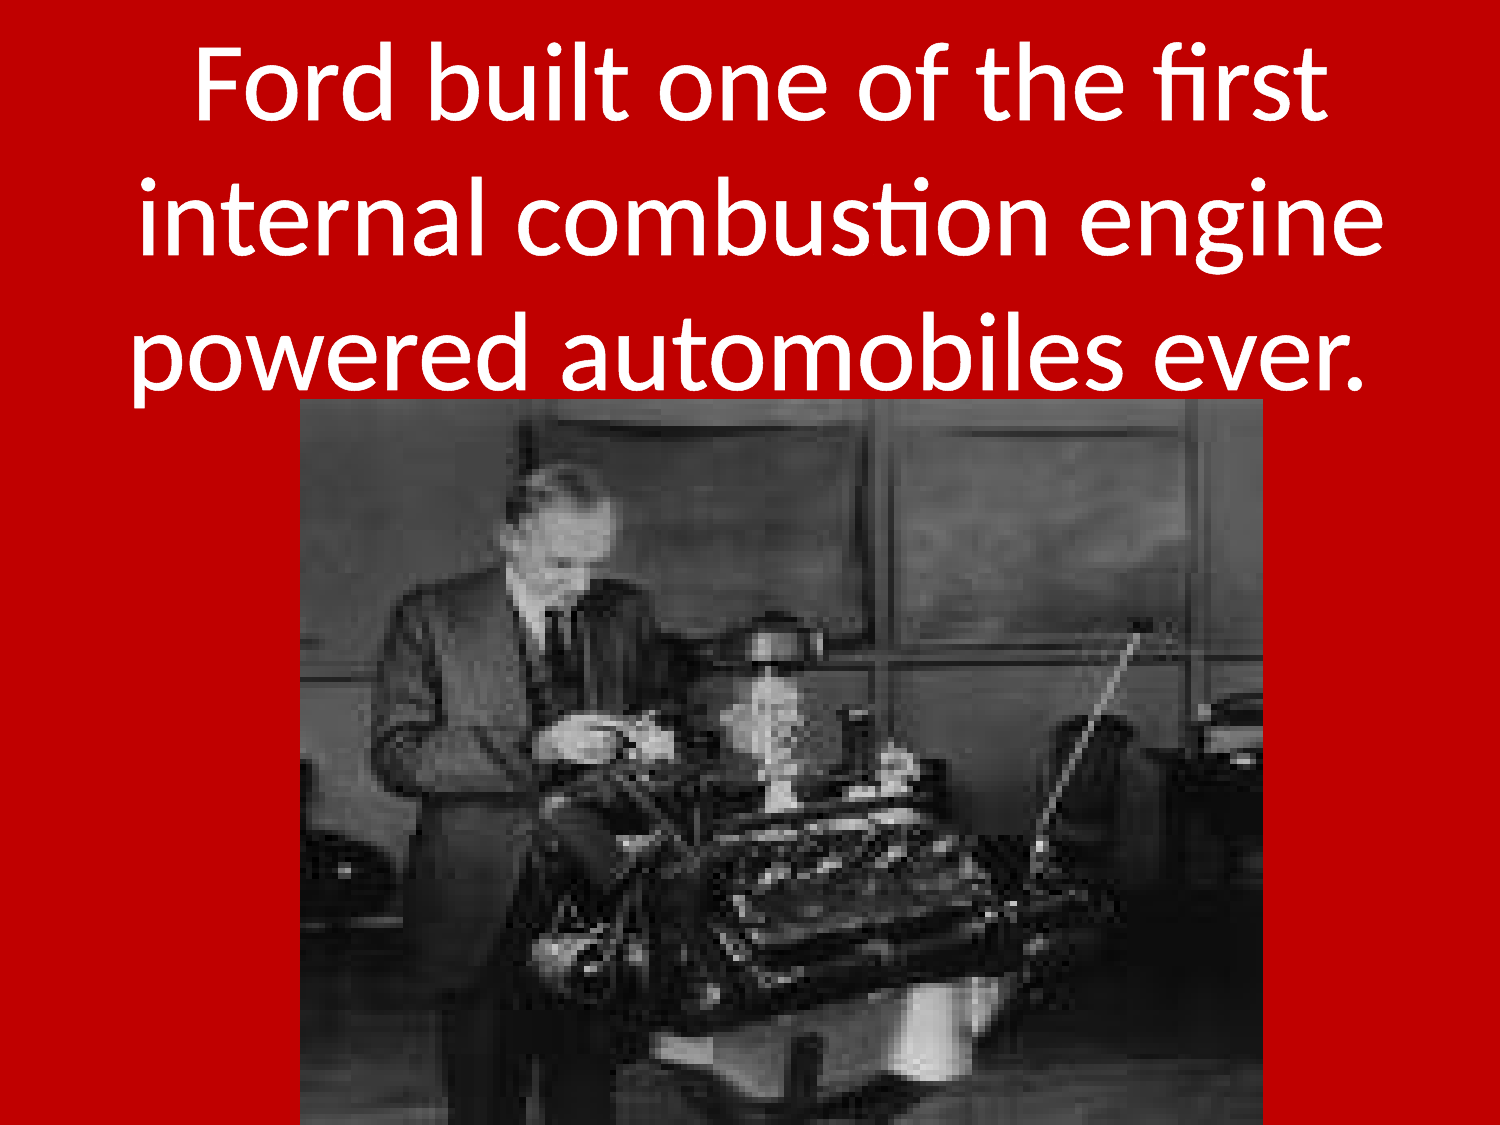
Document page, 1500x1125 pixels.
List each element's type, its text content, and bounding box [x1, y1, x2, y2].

picture [299, 399, 1263, 1125]
text_box Ford built one of the first internal combustion engine powered automobiles ever. [94, 0, 1428, 420]
